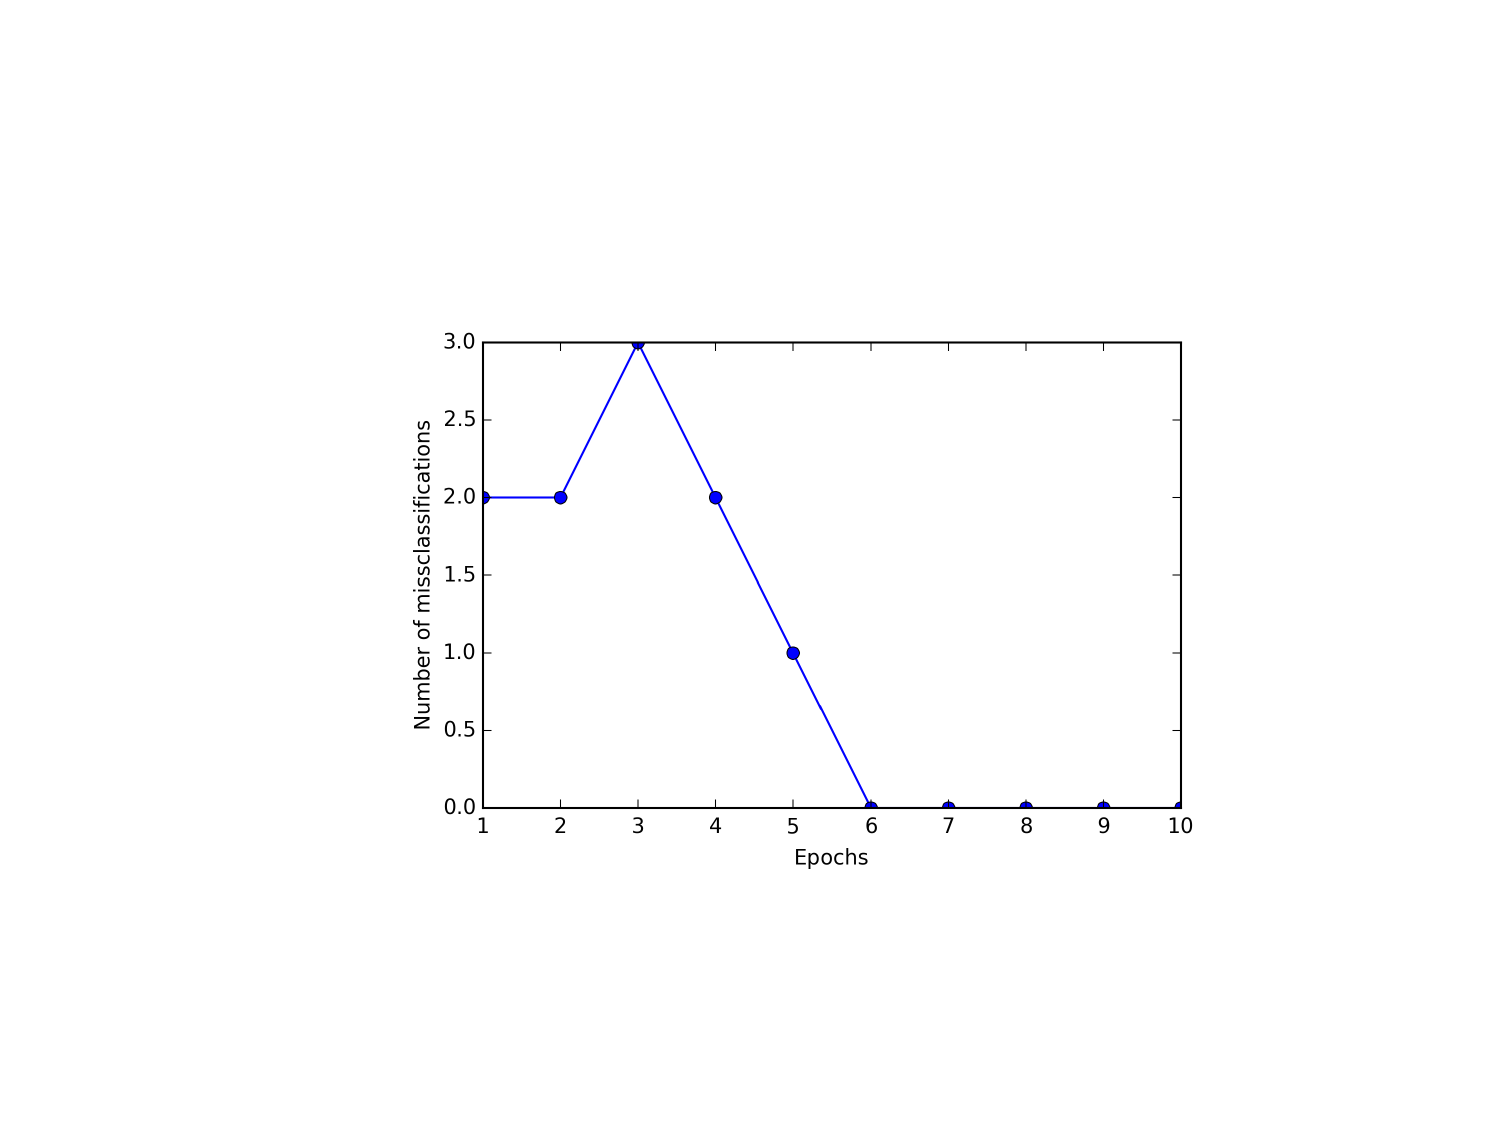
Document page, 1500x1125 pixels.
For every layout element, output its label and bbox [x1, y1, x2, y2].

picture [370, 282, 1271, 883]
